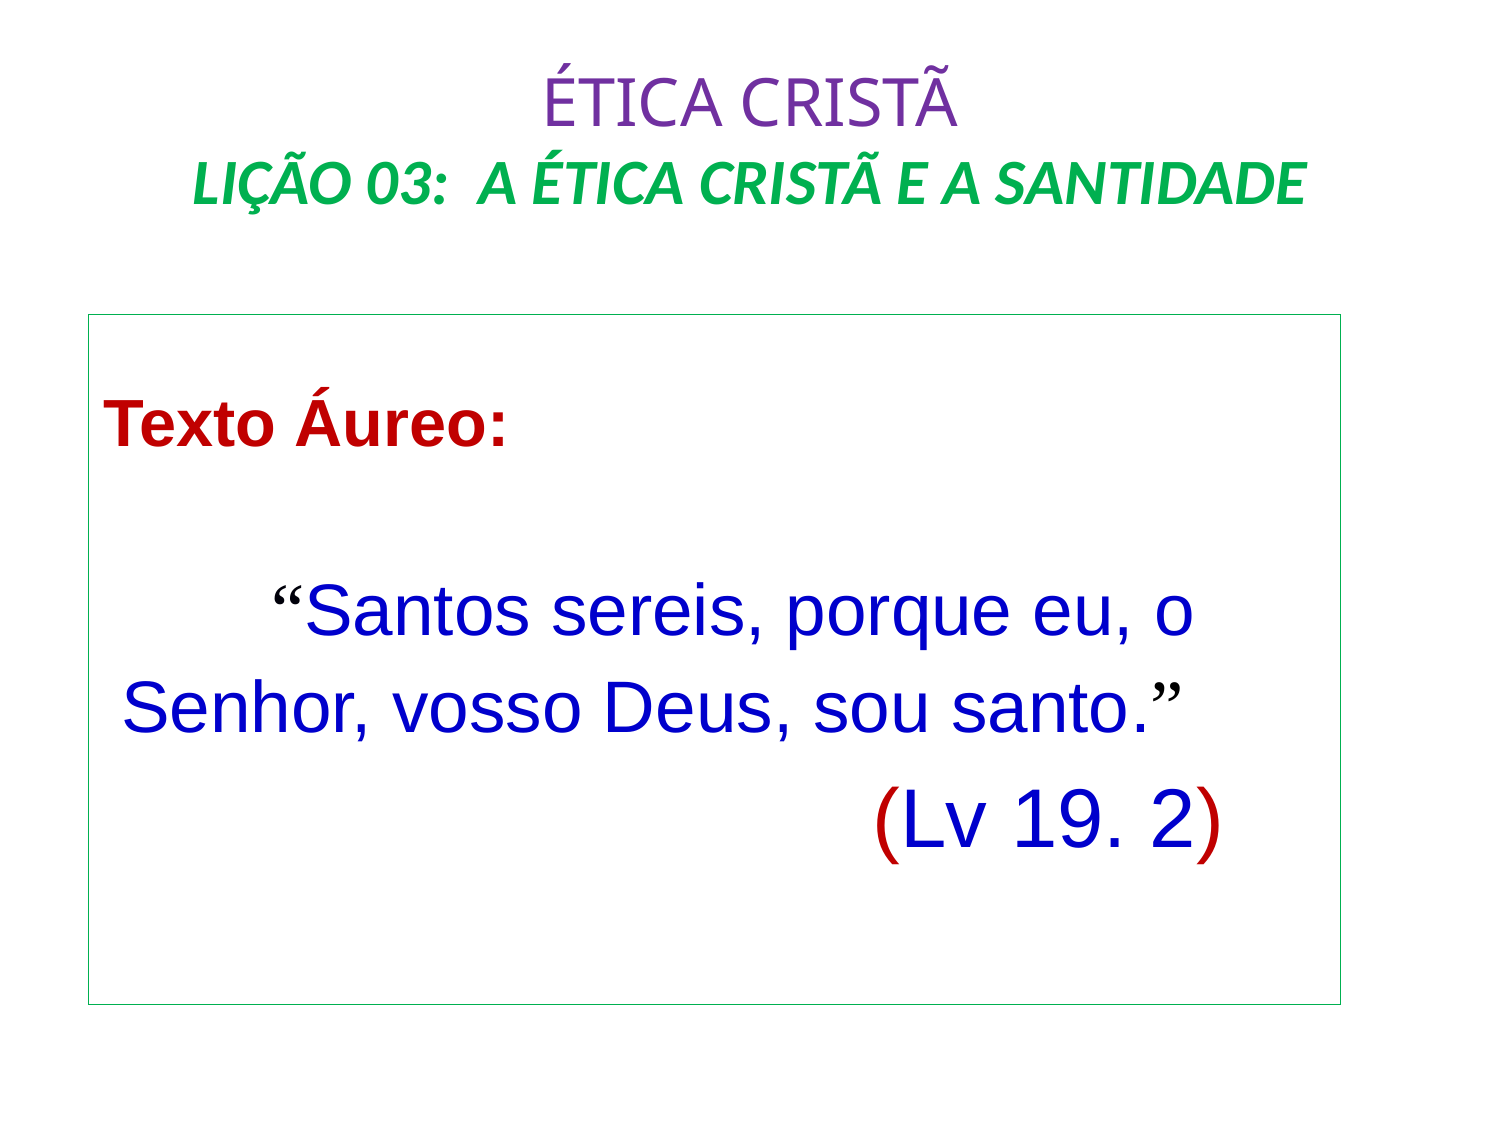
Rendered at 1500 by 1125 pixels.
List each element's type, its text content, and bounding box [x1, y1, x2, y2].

list Texto Áureo: “Santos sereis, porque eu, o Senhor, vosso Deus, sou santo.” (Lv 19. 2) [88, 314, 1341, 1005]
title ÉTICA CRISTÃ LIÇÃO 03: A ÉTICA CRISTÃ E A SANTIDADE [75, 45, 1425, 233]
